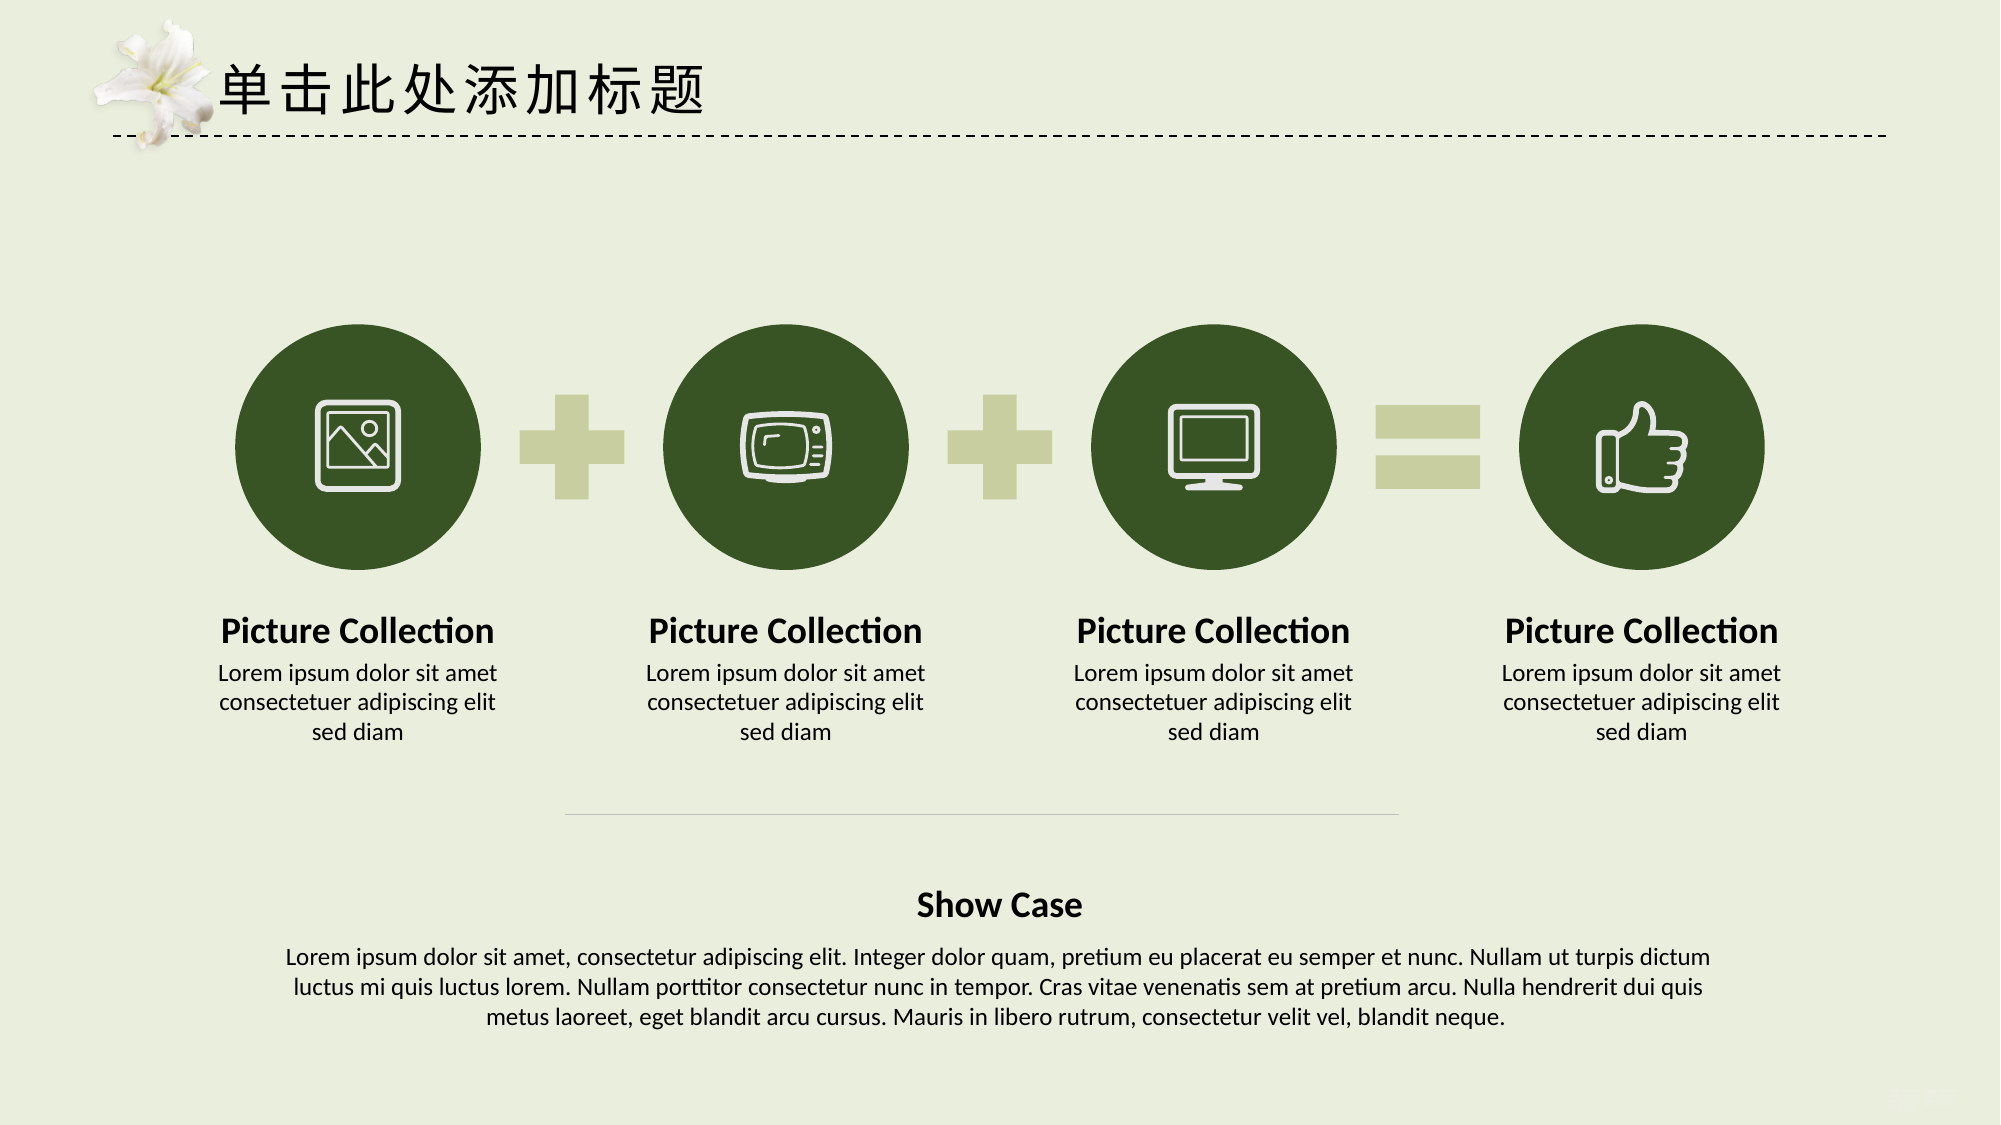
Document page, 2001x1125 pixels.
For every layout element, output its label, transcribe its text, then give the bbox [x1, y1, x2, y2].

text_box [1435, 599, 1849, 755]
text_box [235, 324, 1765, 570]
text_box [151, 599, 565, 755]
picture [85, 19, 215, 158]
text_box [579, 599, 993, 755]
text_box Lorem ipsum dolor sit amet, consectetur adipiscing elit. Integer dolor quam, pretium eu placerat eu semper et nunc. Nullam ut turpis dictum luctus mi quis luctus lorem. Nullam porttitor consectetur nunc in tempor. Cras vitae venenatis sem at pretium arcu. Nulla hendrerit dui quis metus laoreet, eget blandit arcu cursus. Mauris in libero rutrum, consectetur velit vel, blandit neque. [249, 933, 1750, 1038]
text_box 单击此处添加标题 [215, 47, 721, 129]
text_box Show Case [902, 872, 1098, 933]
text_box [1007, 599, 1421, 755]
